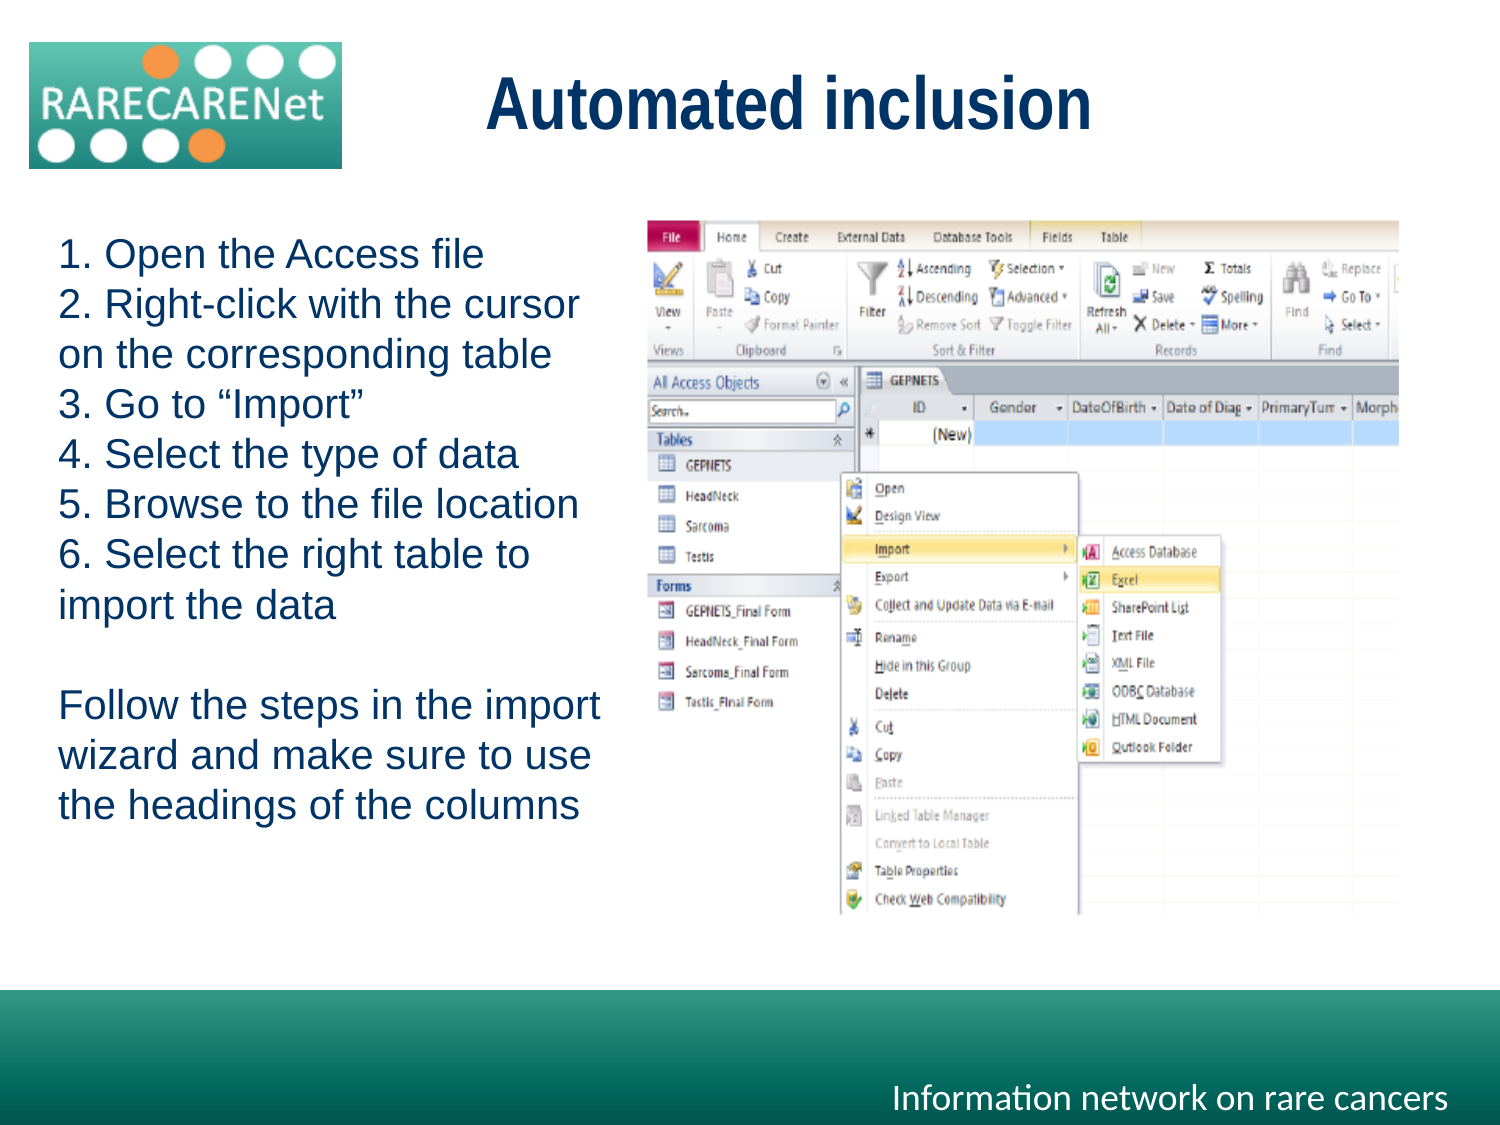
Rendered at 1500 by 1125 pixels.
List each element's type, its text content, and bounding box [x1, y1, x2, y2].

picture [0, 990, 1500, 1125]
text_box 1. Open the Access file 2. Right-click with the cursor on the corresponding table 3. Go to “Import” 4. Select the type of data 5. Browse to the file location 6. Select the right table to import the data Follow the steps in the import wizard and make sure to use the headings of the columns [43, 219, 642, 835]
text_box Automated inclusion [470, 57, 1108, 153]
picture [643, 219, 1399, 929]
picture [29, 42, 342, 169]
